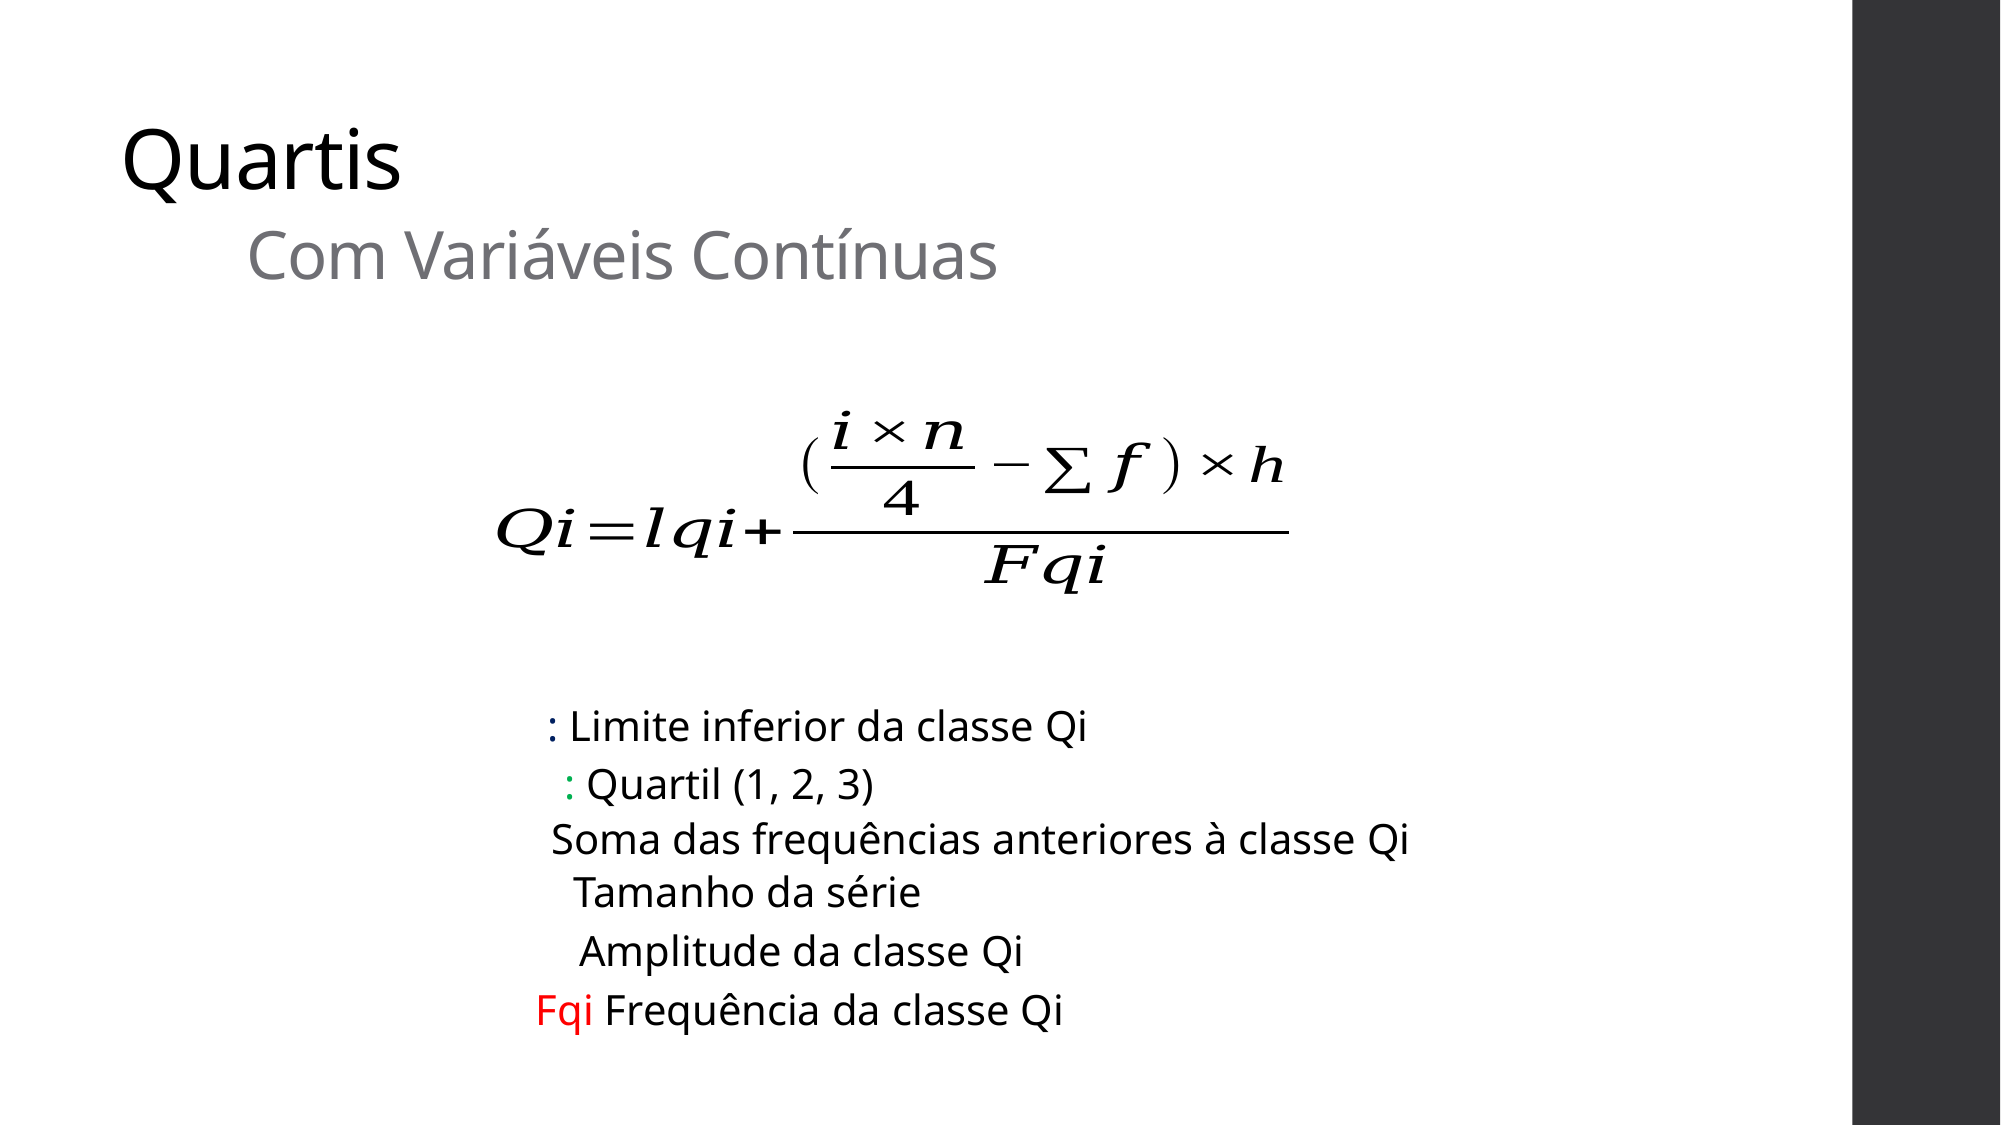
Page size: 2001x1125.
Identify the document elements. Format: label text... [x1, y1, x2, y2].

text_box Quartis Com Variáveis Contínuas [105, 48, 1136, 306]
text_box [492, 692, 1459, 1043]
